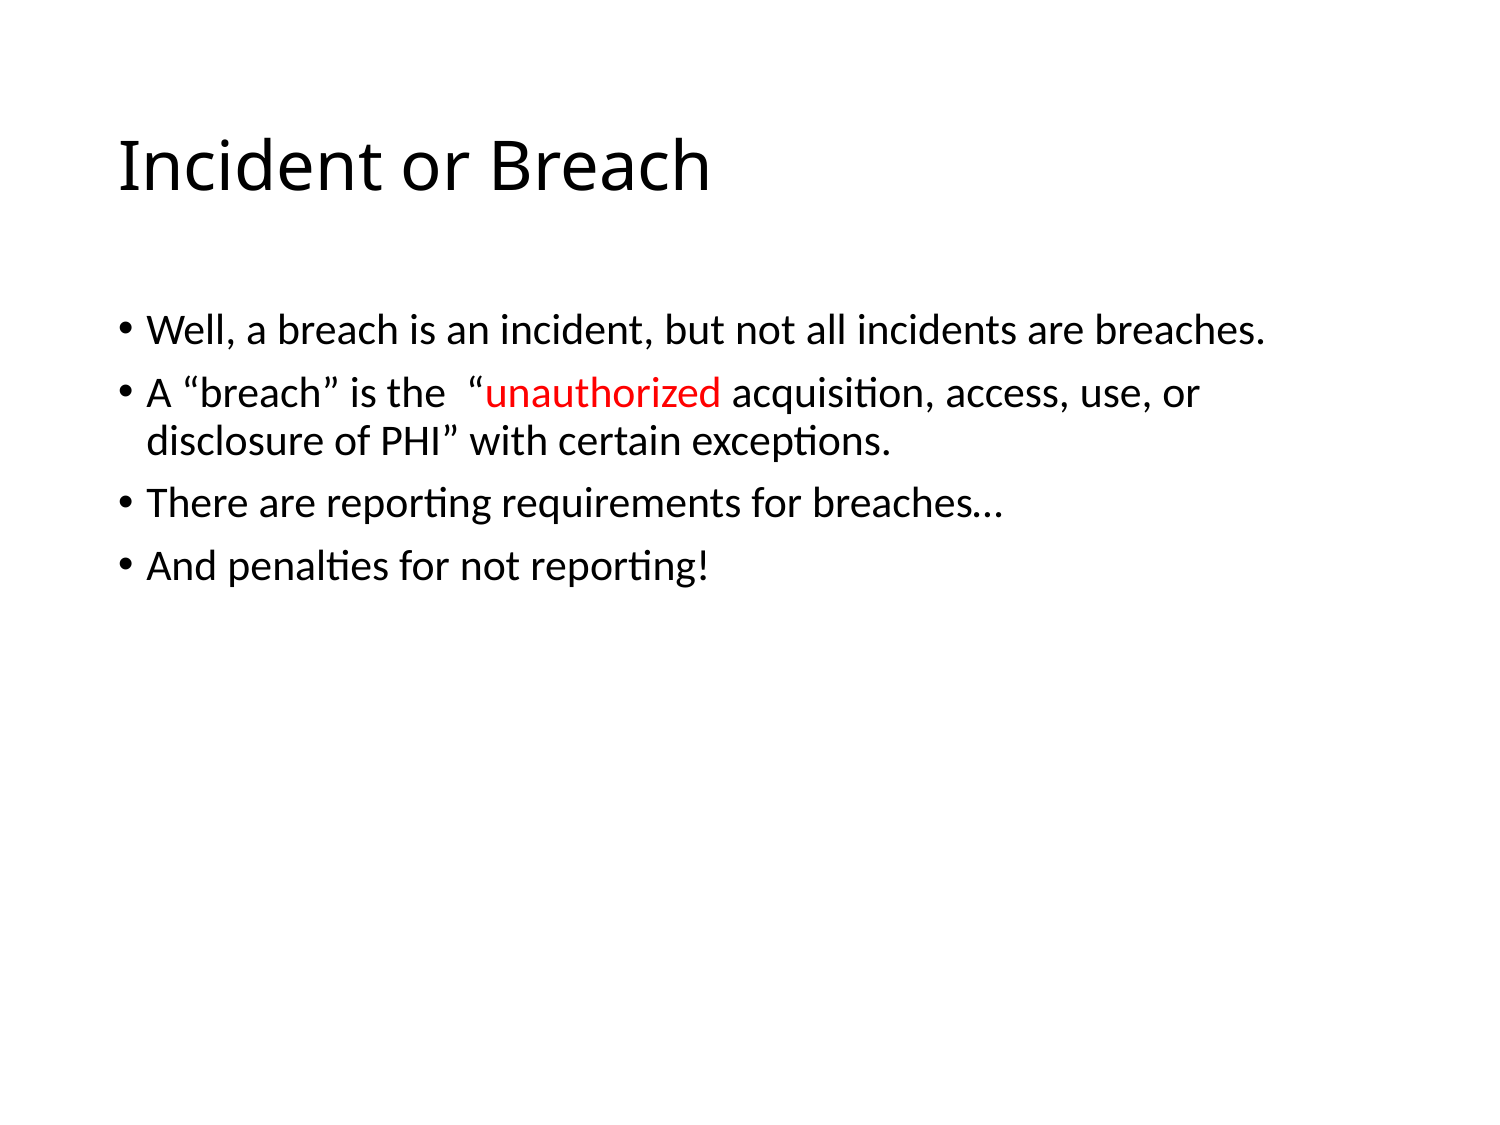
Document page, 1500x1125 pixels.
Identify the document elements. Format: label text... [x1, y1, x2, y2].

list Well, a breach is an incident, but not all incidents are breaches. A “breach” is the “unauthorized acquisition, access, use, or disclosure of PHI” with certain exceptions. There are reporting requirements for breaches… And penalties for not reporting! [103, 299, 1397, 1014]
title Incident or Breach [103, 59, 1397, 278]
